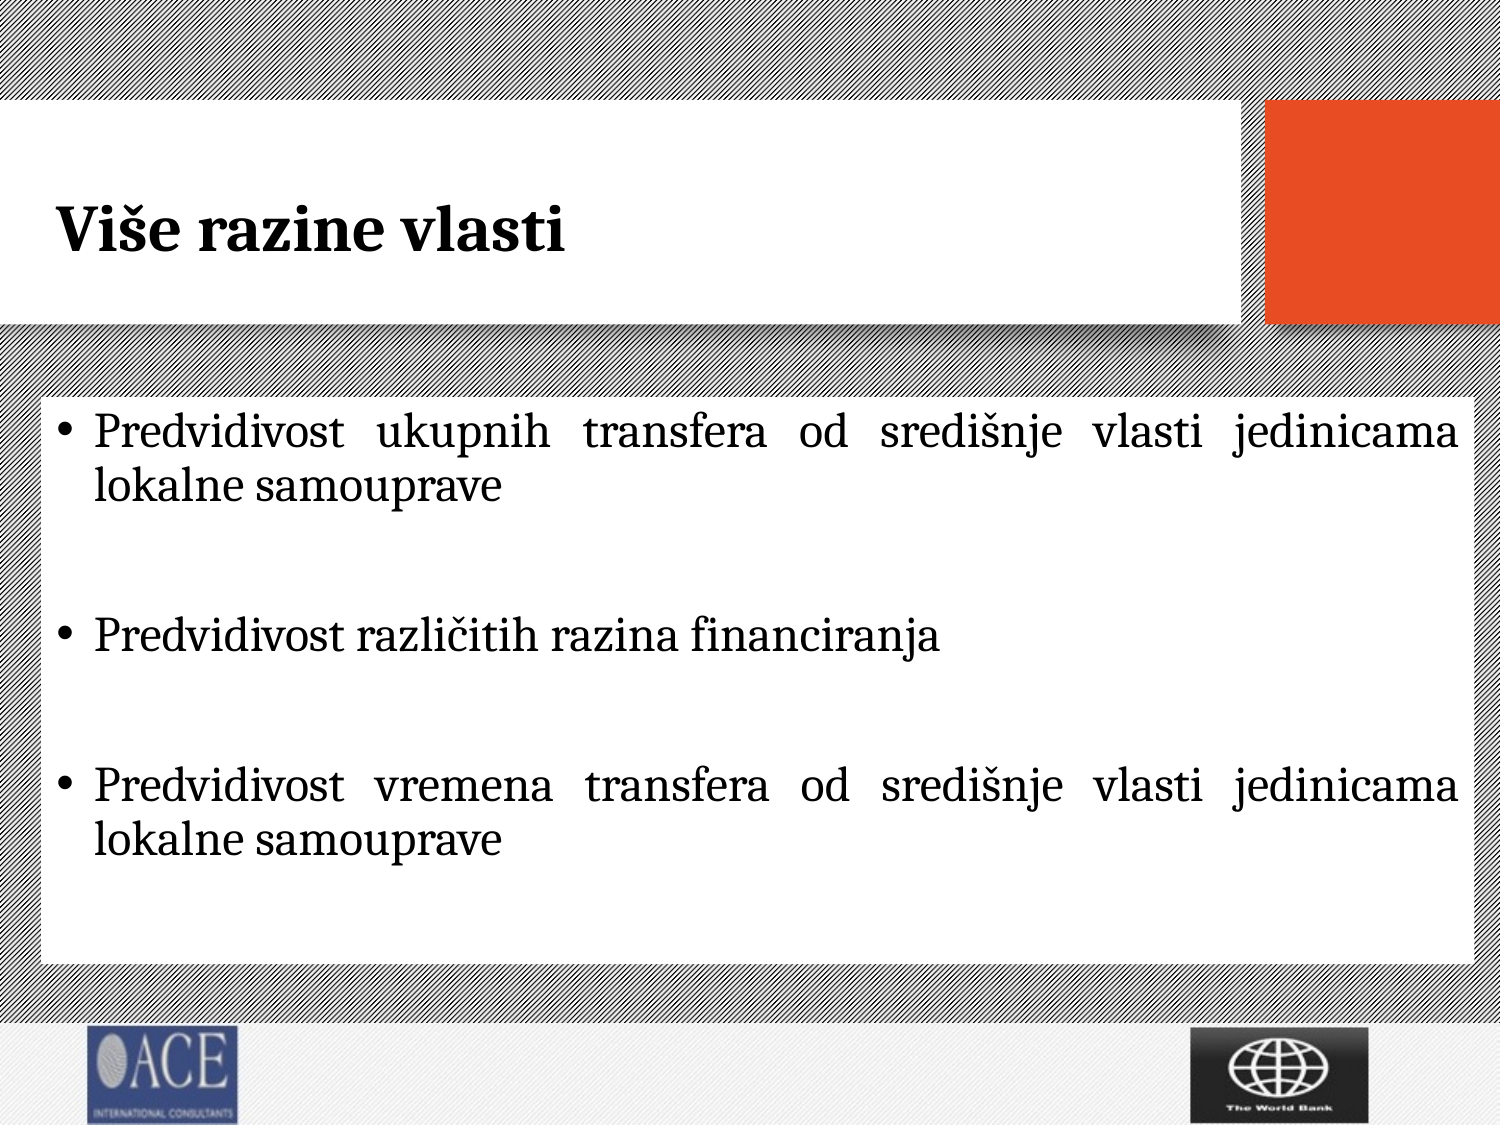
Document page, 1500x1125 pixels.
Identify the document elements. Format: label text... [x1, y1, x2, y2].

title Više razine vlasti [40, 160, 1173, 290]
picture [0, 0, 1500, 1125]
list Predvidivost ukupnih transfera od središnje vlasti jedinicama lokalne samouprave Predvidivost različitih razina financiranja Predvidivost vremena transfera od središnje vlasti jedinicama lokalne samouprave [40, 396, 1475, 965]
